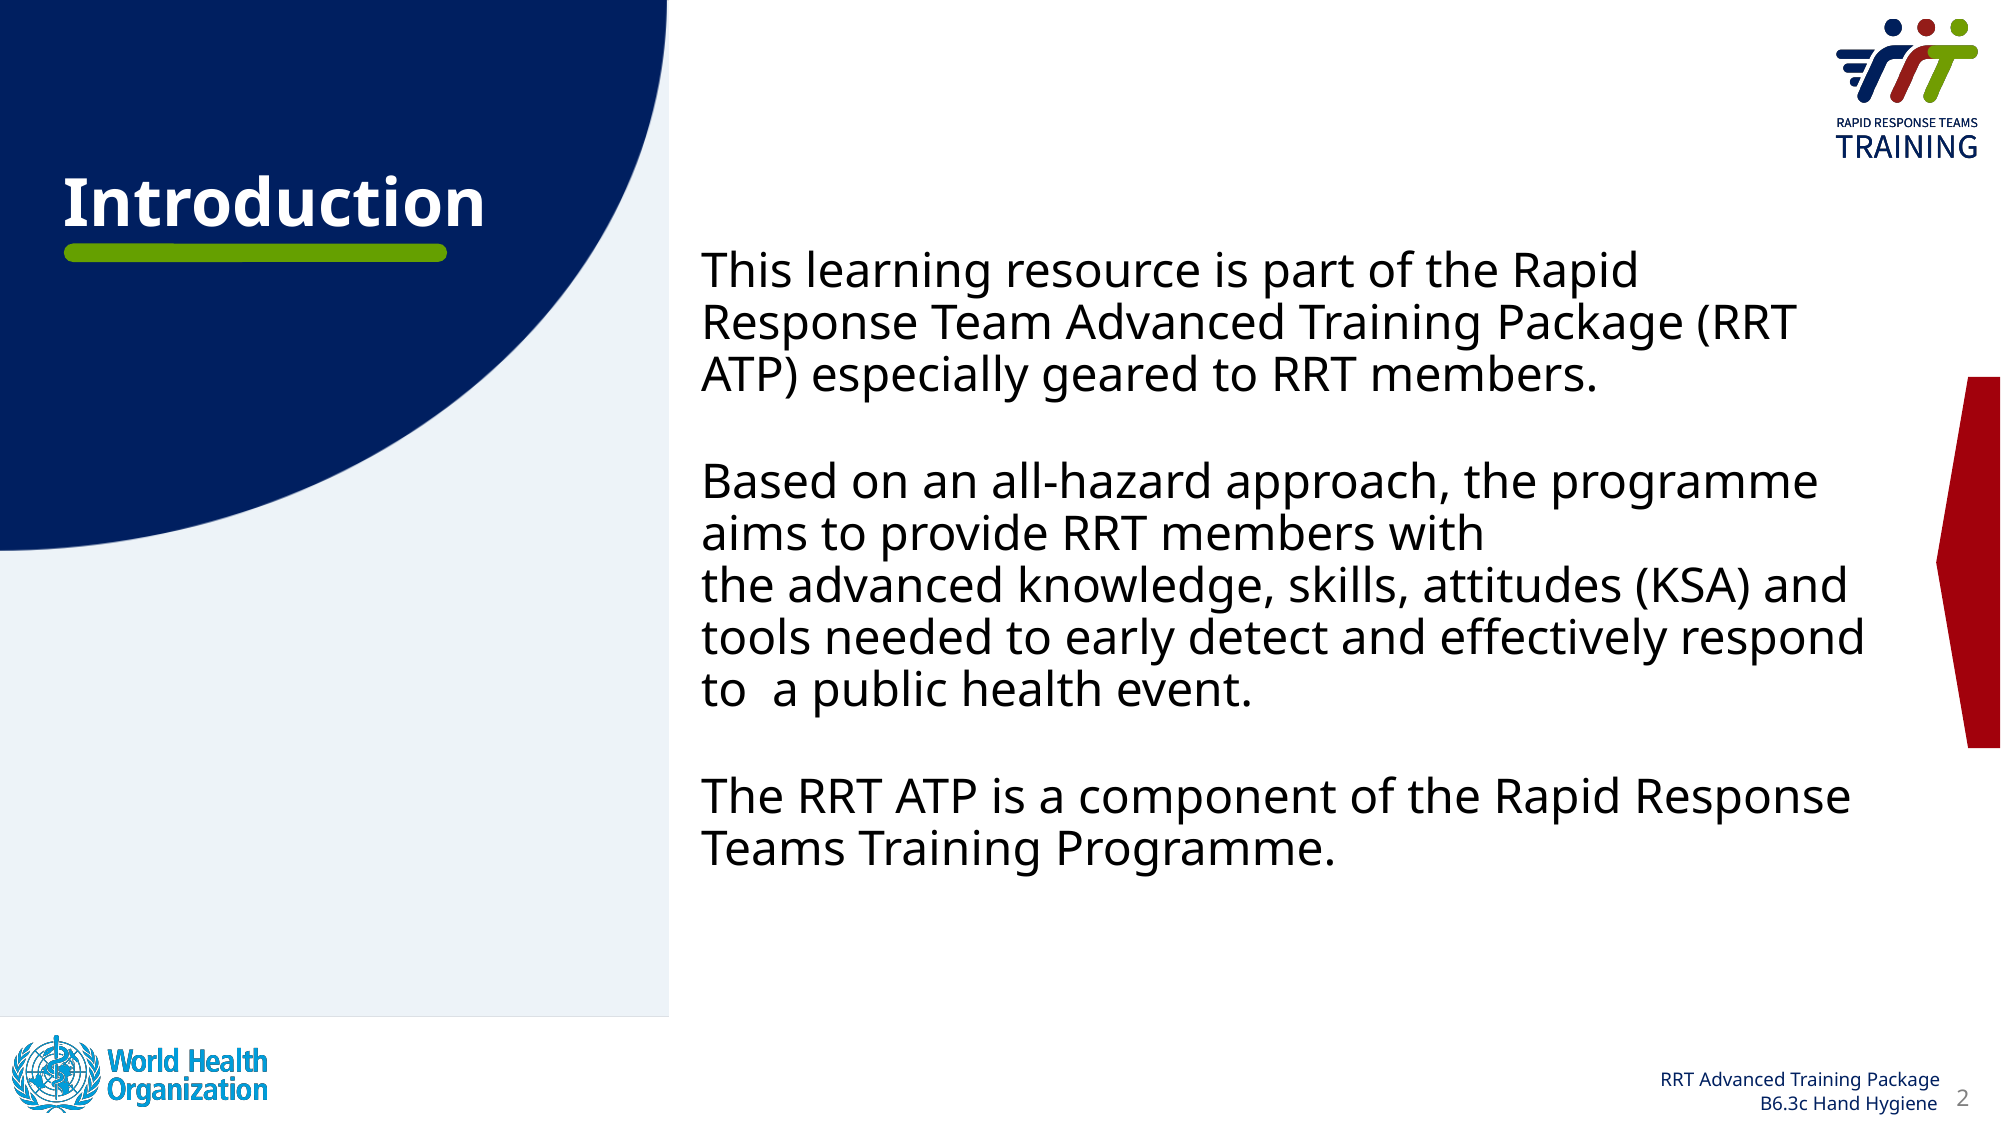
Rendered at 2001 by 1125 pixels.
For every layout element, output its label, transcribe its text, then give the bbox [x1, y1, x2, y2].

picture [40, 1062, 47, 1070]
picture [34, 1054, 43, 1078]
picture [71, 1053, 90, 1091]
title Introduction [63, 102, 600, 242]
picture [50, 1108, 62, 1113]
picture [46, 1056, 54, 1062]
picture [24, 1054, 36, 1087]
list This learning resource is part of the Rapid Response Team Advanced Training Package (RRT ATP) especially geared to RRT members. Based on an all-hazard approach, the programme aims to provide RRT members with the advanced knowledge, skills, attitudes (KSA) and tools needed to early detect and effectively respond to a public health event. The RRT ATP is a component of the Rapid Response Teams Training Programme. [700, 245, 1937, 880]
picture [59, 1035, 267, 1113]
picture [12, 1035, 54, 1068]
picture [0, 0, 669, 1018]
picture [12, 1083, 48, 1113]
picture [22, 1062, 26, 1077]
picture [36, 1088, 78, 1105]
picture [1835, 19, 1978, 167]
picture [30, 1083, 37, 1091]
